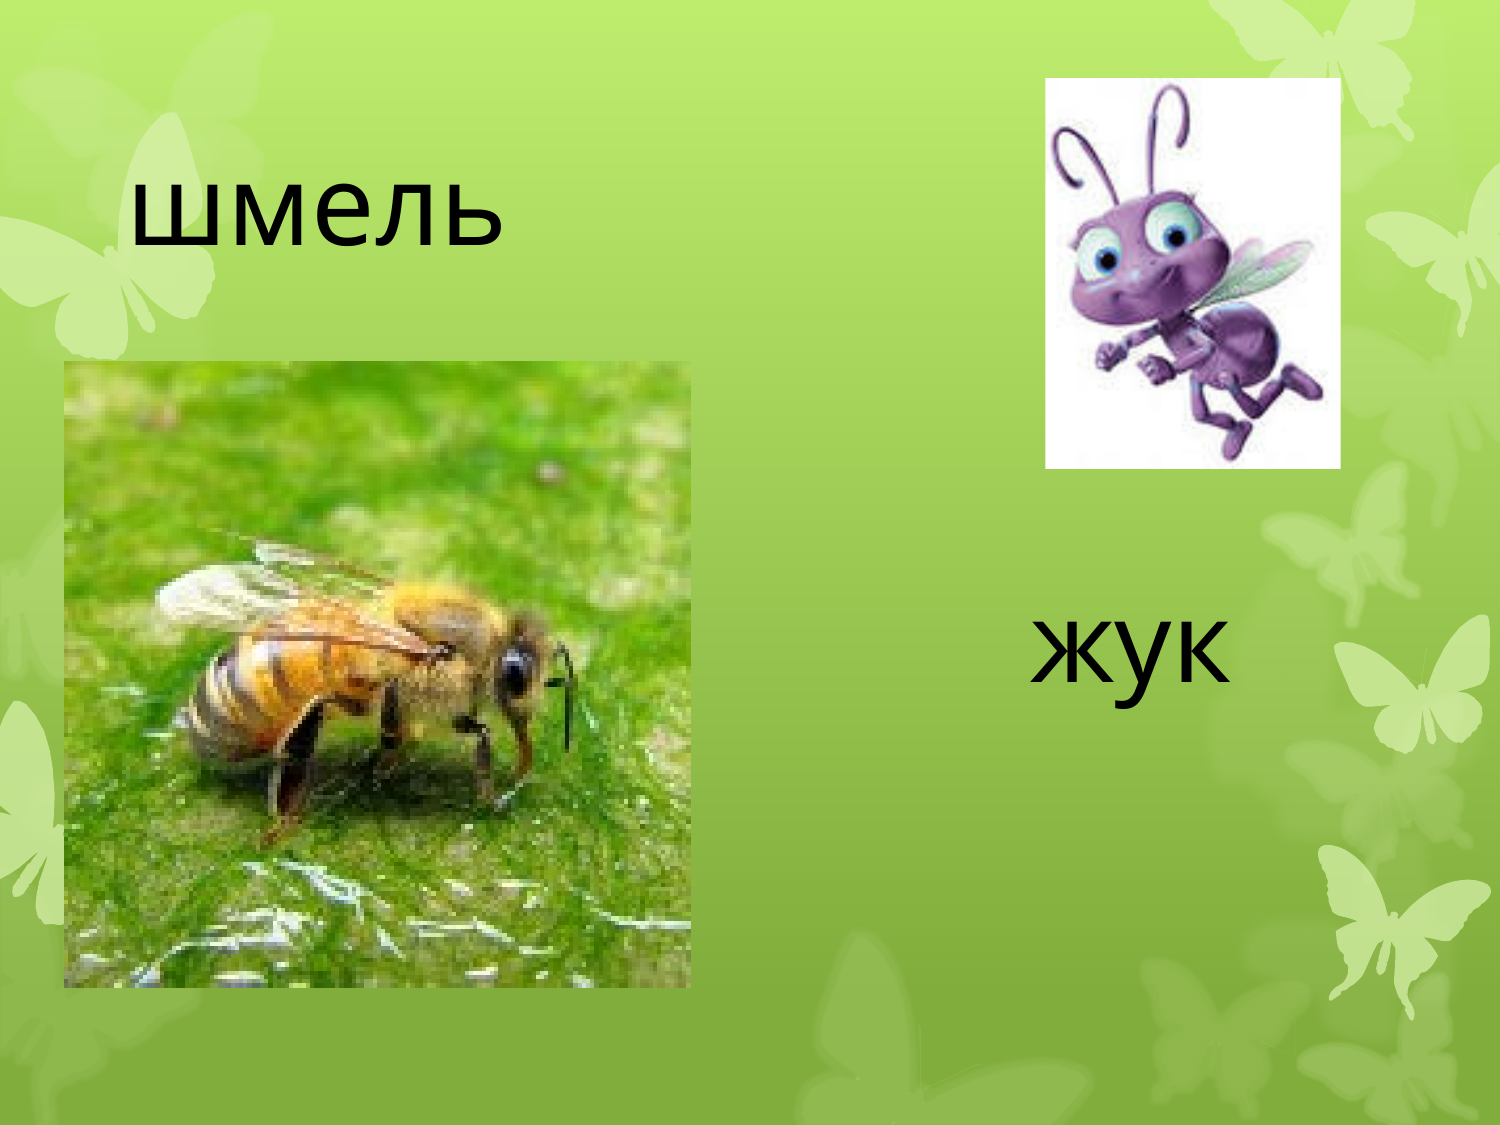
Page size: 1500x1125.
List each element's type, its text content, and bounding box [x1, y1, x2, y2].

text_box жук [1015, 562, 1388, 713]
picture [64, 361, 692, 988]
text_box шмель [112, 125, 644, 276]
picture [1045, 77, 1341, 470]
